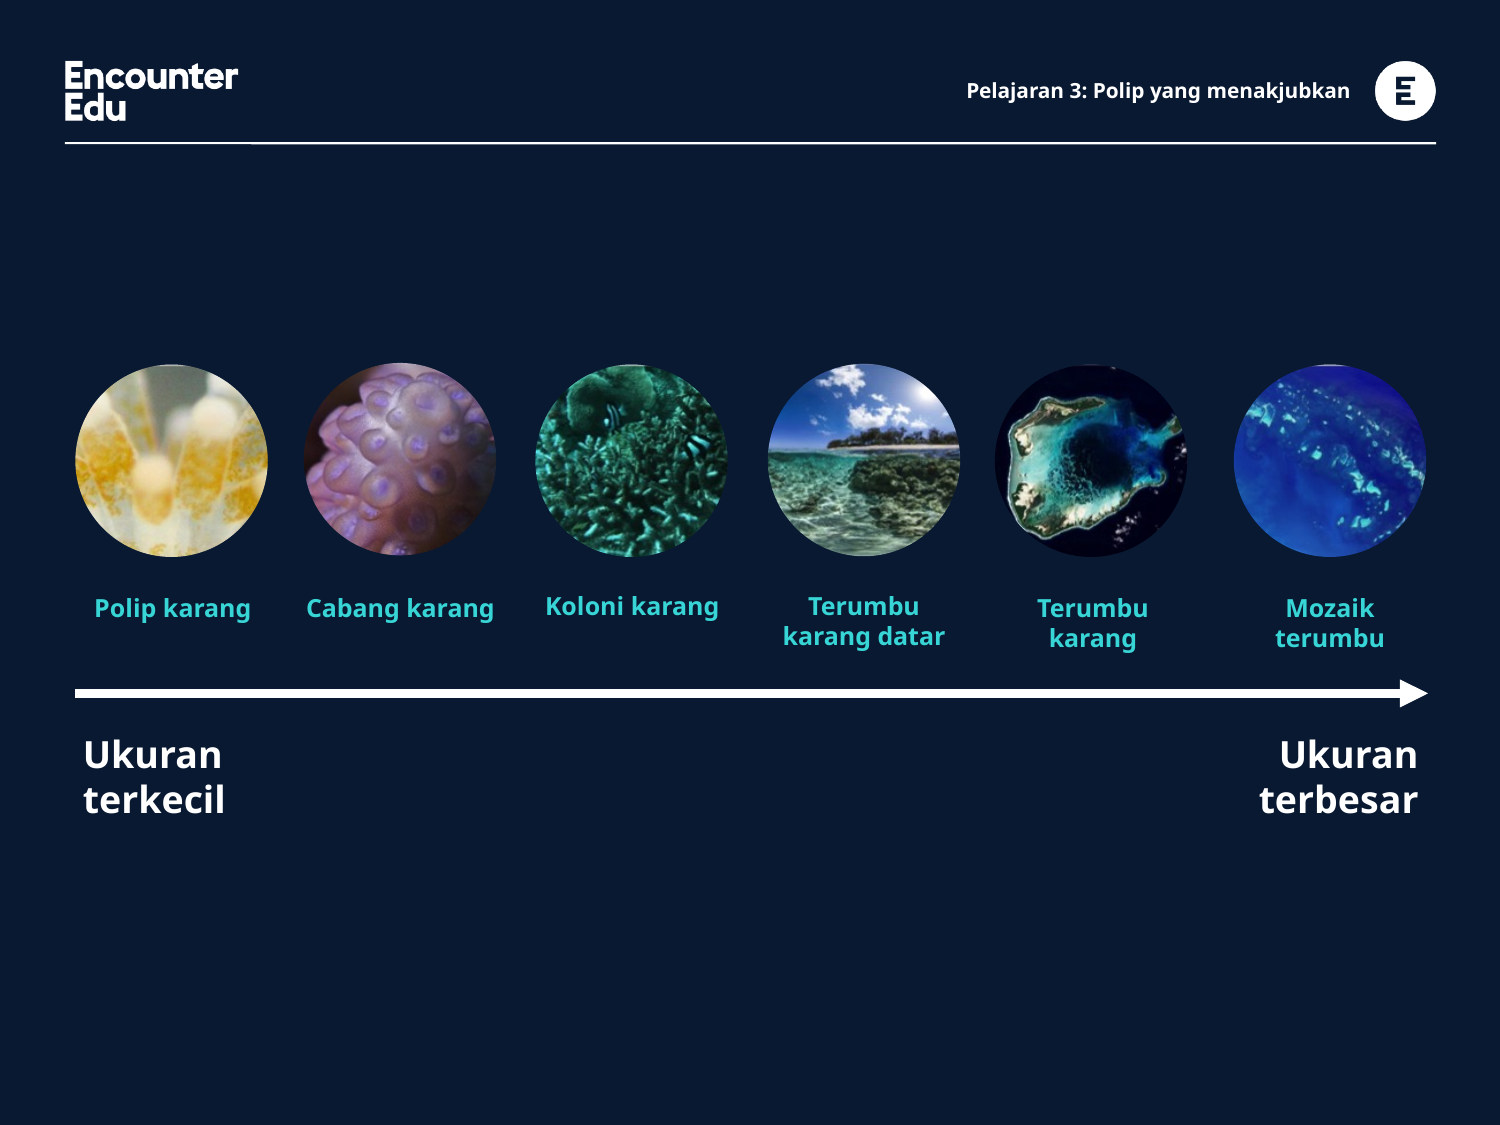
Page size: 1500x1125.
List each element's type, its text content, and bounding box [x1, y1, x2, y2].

text_box Polip karang [67, 584, 279, 630]
text_box [1233, 364, 1427, 557]
text_box [535, 364, 728, 557]
text_box [767, 363, 961, 557]
picture [1373, 59, 1437, 122]
text_box [303, 362, 497, 556]
text_box Ukuran terkecil [75, 723, 295, 829]
text_box Terumbu karang datar [758, 583, 970, 659]
text_box Mozaik terumbu [1224, 584, 1436, 660]
picture [61, 59, 243, 122]
text_box Koloni karang [526, 583, 738, 629]
title Pelajaran 3: Polip yang menakjubkan [749, 71, 1359, 113]
text_box Terumbu karang [987, 584, 1199, 660]
text_box Cabang karang [294, 584, 506, 630]
text_box Ukuran terbesar [1206, 723, 1427, 829]
text_box [75, 364, 268, 557]
text_box [994, 364, 1188, 557]
